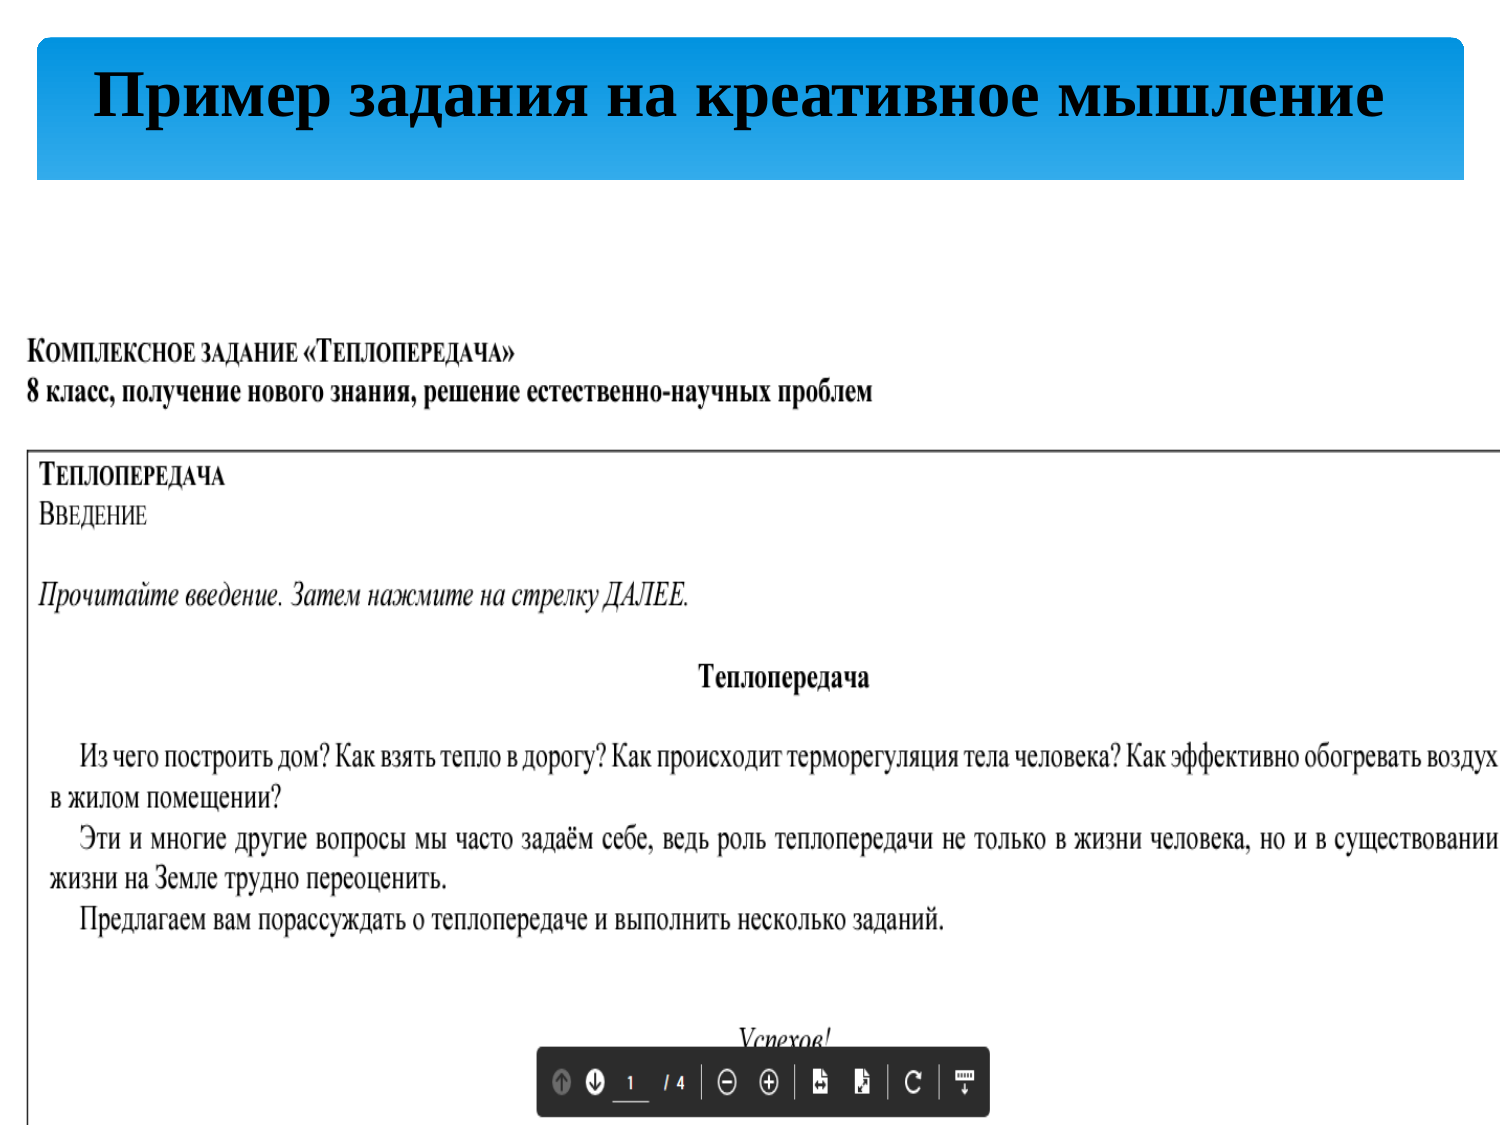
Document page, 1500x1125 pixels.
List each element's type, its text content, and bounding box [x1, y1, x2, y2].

title Пример задания на креативное мышление [64, 19, 1415, 161]
picture [17, 179, 1500, 1125]
